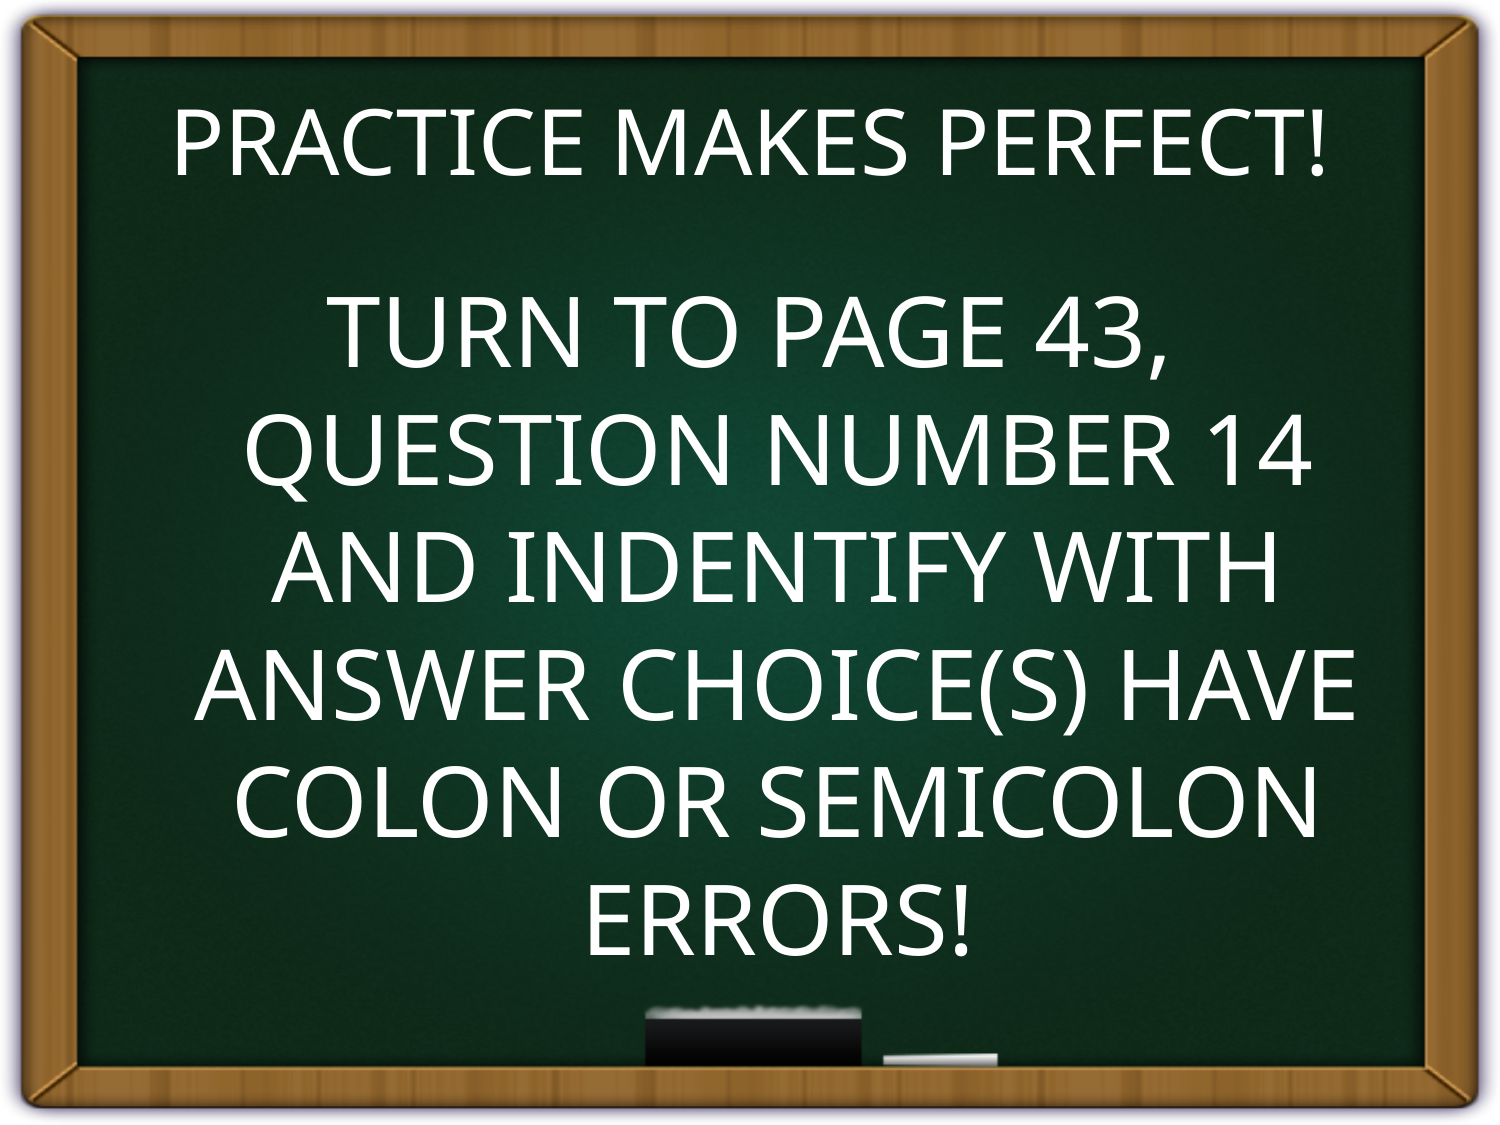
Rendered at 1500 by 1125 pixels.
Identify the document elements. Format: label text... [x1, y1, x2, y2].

list TURN TO PAGE 43, QUESTION NUMBER 14 AND INDENTIFY WITH ANSWER CHOICE(S) HAVE COLON OR SEMICOLON ERRORS! [75, 262, 1425, 1005]
title PRACTICE MAKES PERFECT! [75, 45, 1425, 233]
picture [0, 0, 1500, 1125]
